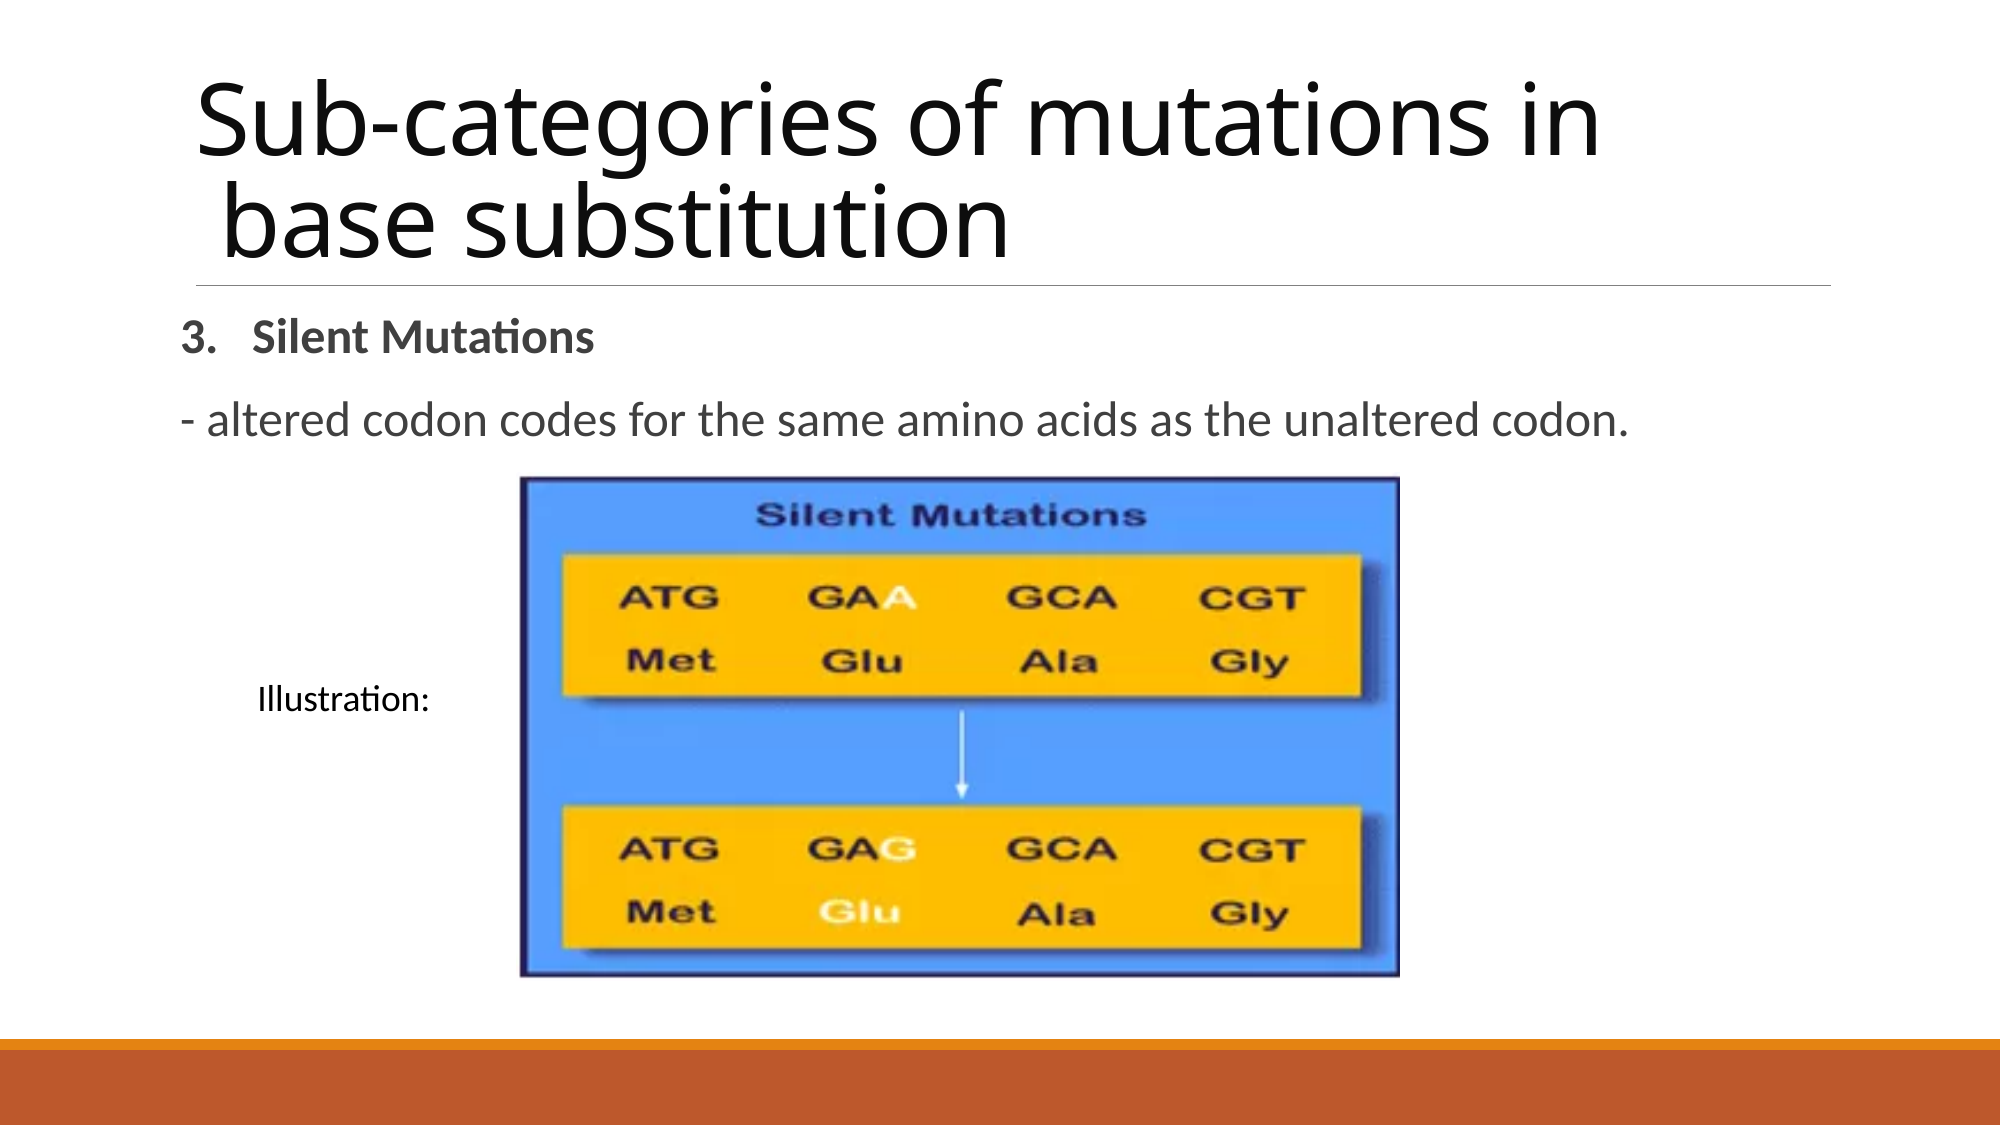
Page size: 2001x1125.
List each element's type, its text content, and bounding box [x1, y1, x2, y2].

list 3. Silent Mutations - altered codon codes for the same amino acids as the unaltered codon. [180, 302, 1830, 963]
title Sub-categories of mutations in base substitution [180, 47, 1830, 285]
text_box Illustration: [242, 666, 454, 726]
picture [516, 472, 1401, 981]
